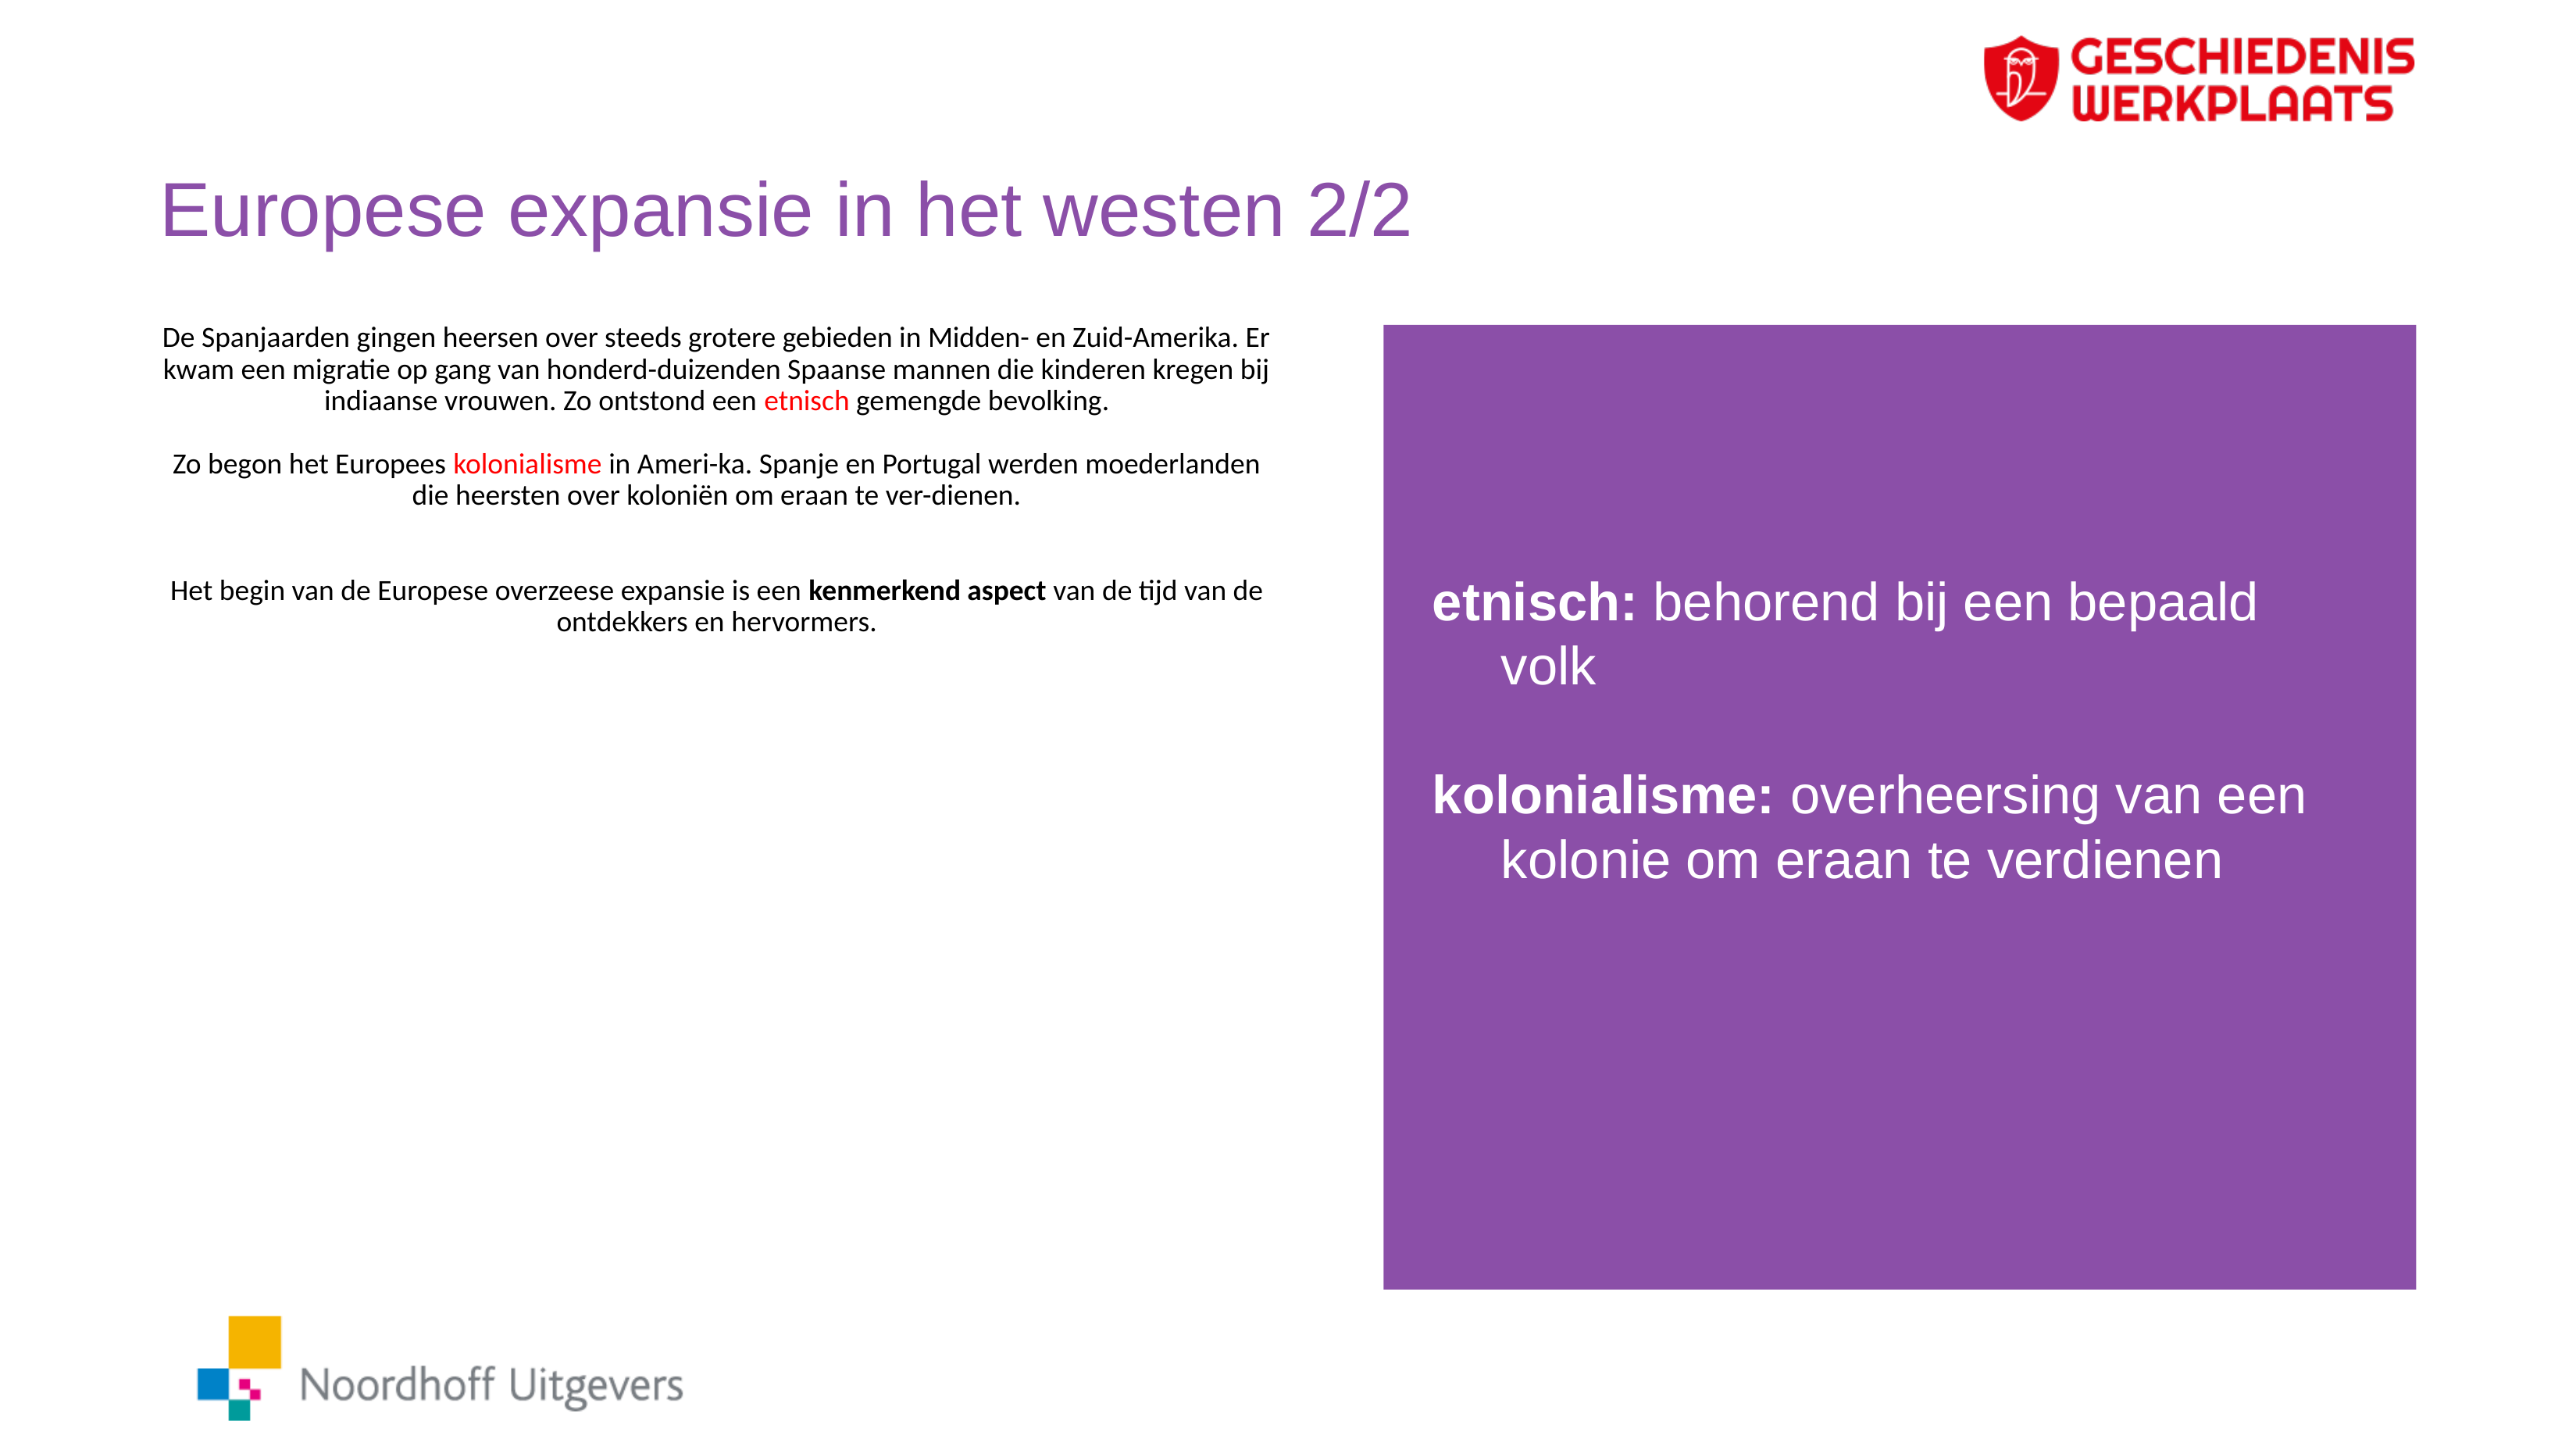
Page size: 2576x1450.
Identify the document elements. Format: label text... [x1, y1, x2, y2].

picture [1610, 0, 2576, 161]
picture [159, 1288, 802, 1449]
text_box etnisch: behorend bij een bepaald volk kolonialisme: overheersing van een kolonie om eraan te verdienen [1383, 324, 2417, 1290]
list De Spanjaarden gingen heersen over steeds grotere gebieden in Midden- en Zuid-Amerika. Er kwam een migratie op gang van honderd-duizenden Spaanse mannen die kinderen kregen bij indiaanse vrouwen. Zo ontstond een etnisch gemengde bevolking. Zo begon het Europees kolonialisme in Ameri-ka. Spanje en Portugal werden moederlanden die heersten over koloniën om eraan te ver-dienen. Het begin van de Europese overzeese expansie is een kenmerkend aspect van de tijd van de ontdekkers en hervormers. [159, 322, 1288, 1288]
title Europese expansie in het westen 2/2 [159, 159, 2416, 266]
